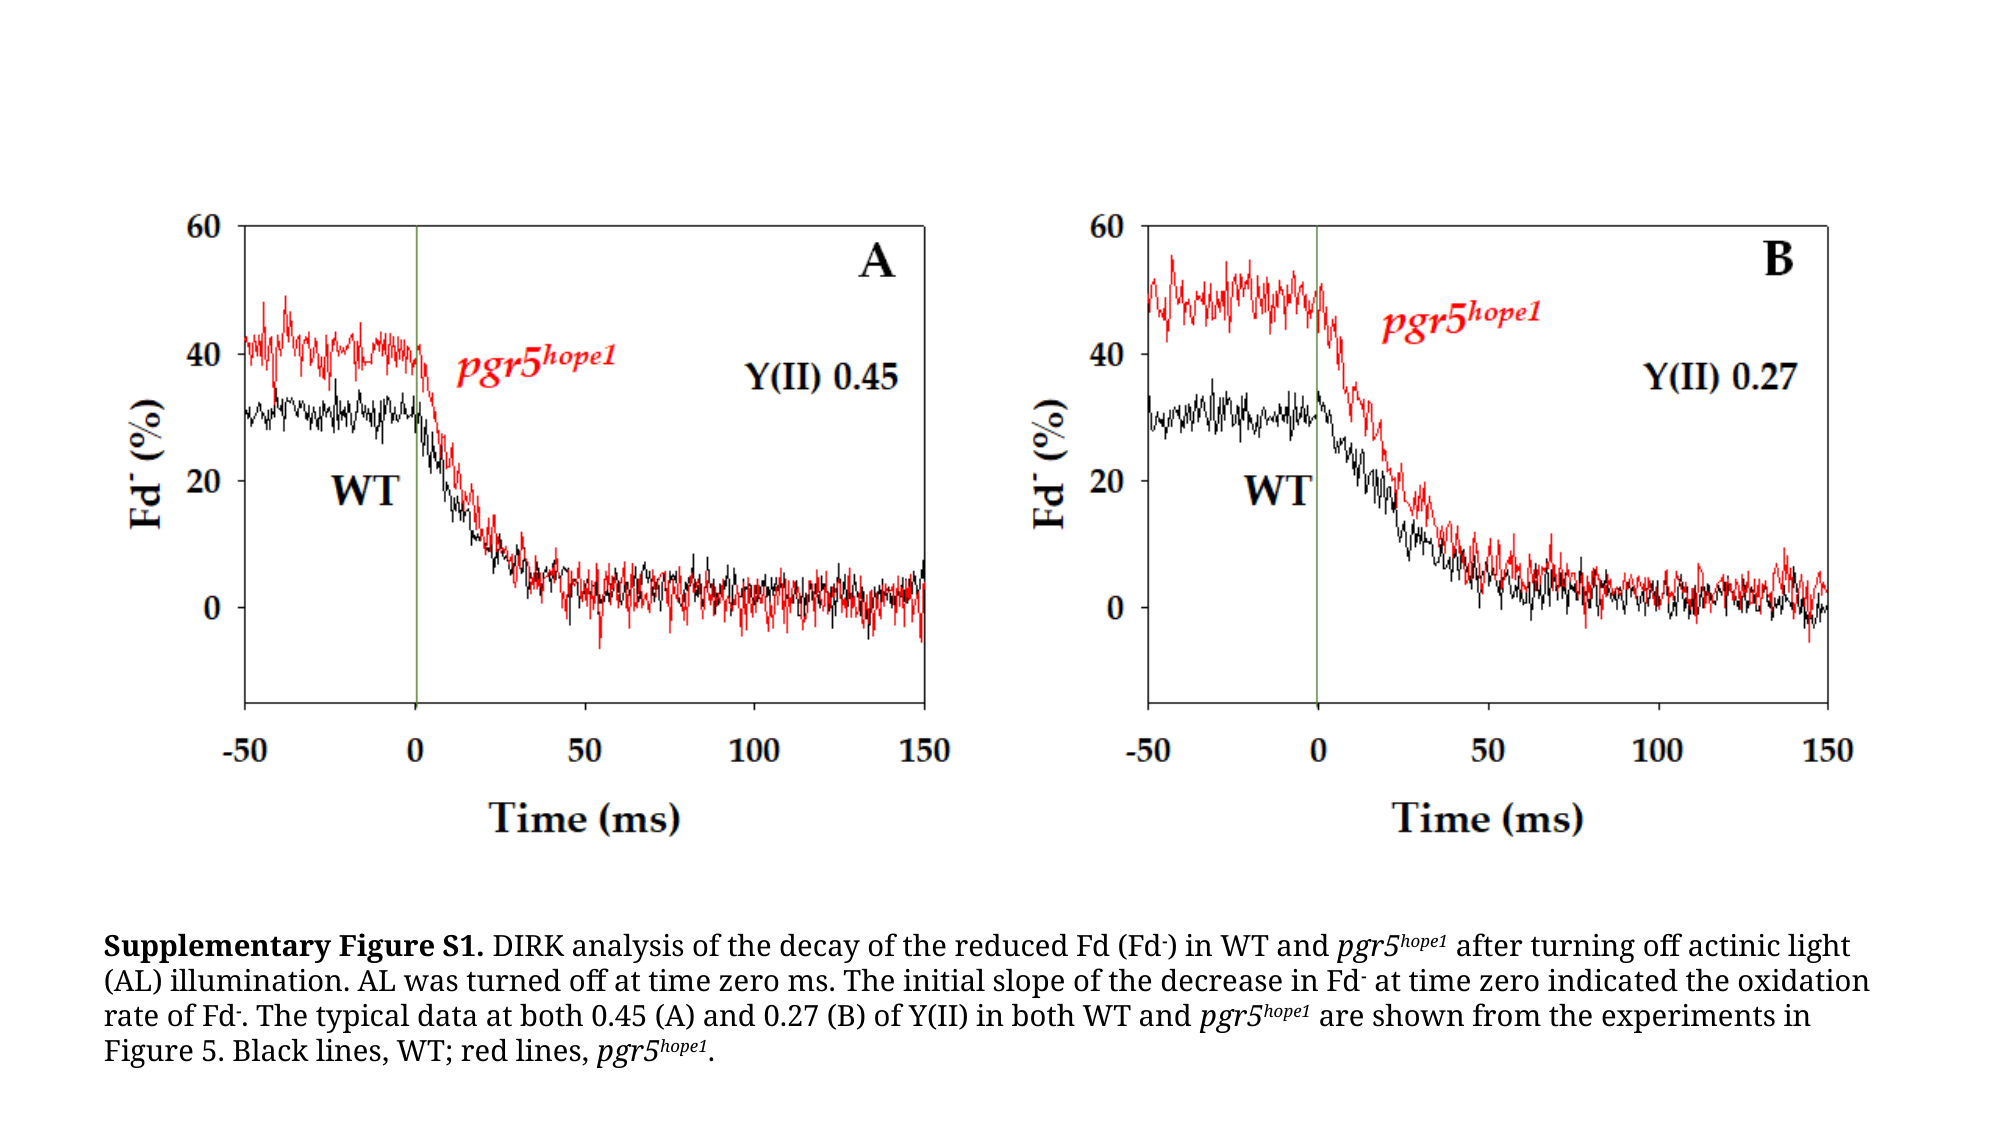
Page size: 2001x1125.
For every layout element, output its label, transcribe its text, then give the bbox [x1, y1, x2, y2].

text_box Supplementary Figure S1. DIRK analysis of the decay of the reduced Fd (Fd-) in WT and pgr5hope1 after turning off actinic light (AL) illumination. AL was turned off at time zero ms. The initial slope of the decrease in Fd- at time zero indicated the oxidation rate of Fd-. The typical data at both 0.45 (A) and 0.27 (B) of Y(II) in both WT and pgr5hope1 are shown from the experiments in Figure 5. Black lines, WT; red lines, pgr5hope1. [88, 920, 1911, 1075]
picture [110, 155, 1890, 848]
